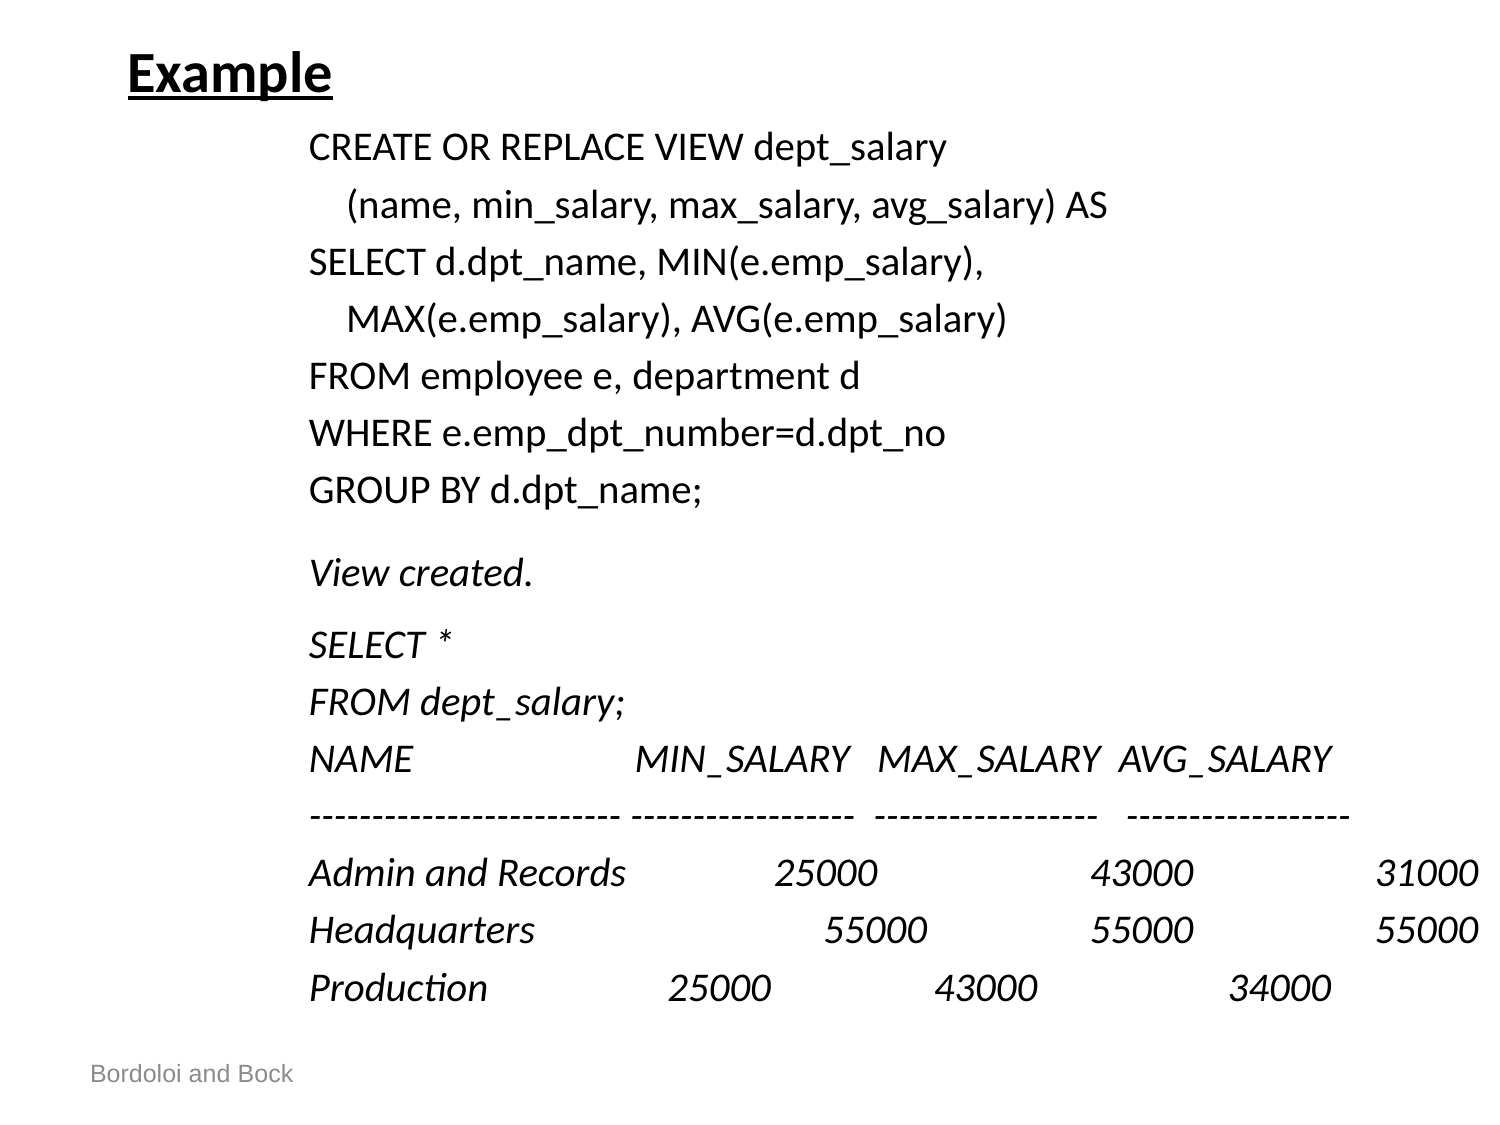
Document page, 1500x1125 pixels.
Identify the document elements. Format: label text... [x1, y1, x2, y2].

slide_number Bordoloi and Bock [75, 1042, 425, 1103]
title Example [112, 0, 1388, 112]
list CREATE OR REPLACE VIEW dept_salary (name, min_salary, max_salary, avg_salary) AS SELECT d.dpt_name, MIN(e.emp_salary), MAX(e.emp_salary), AVG(e.emp_salary) FROM employee e, department d WHERE e.emp_dpt_number=d.dpt_no GROUP BY d.dpt_name; View created. SELECT * FROM dept_salary; NAME MIN_SALARY MAX_SALARY AVG_SALARY ------------------------- ------------------ ------------------ ------------------ Admin and Records 25000 43000 31000 Headquarters 55000 55000 55000 Production 25000 43000 34000 [0, 112, 1500, 1038]
